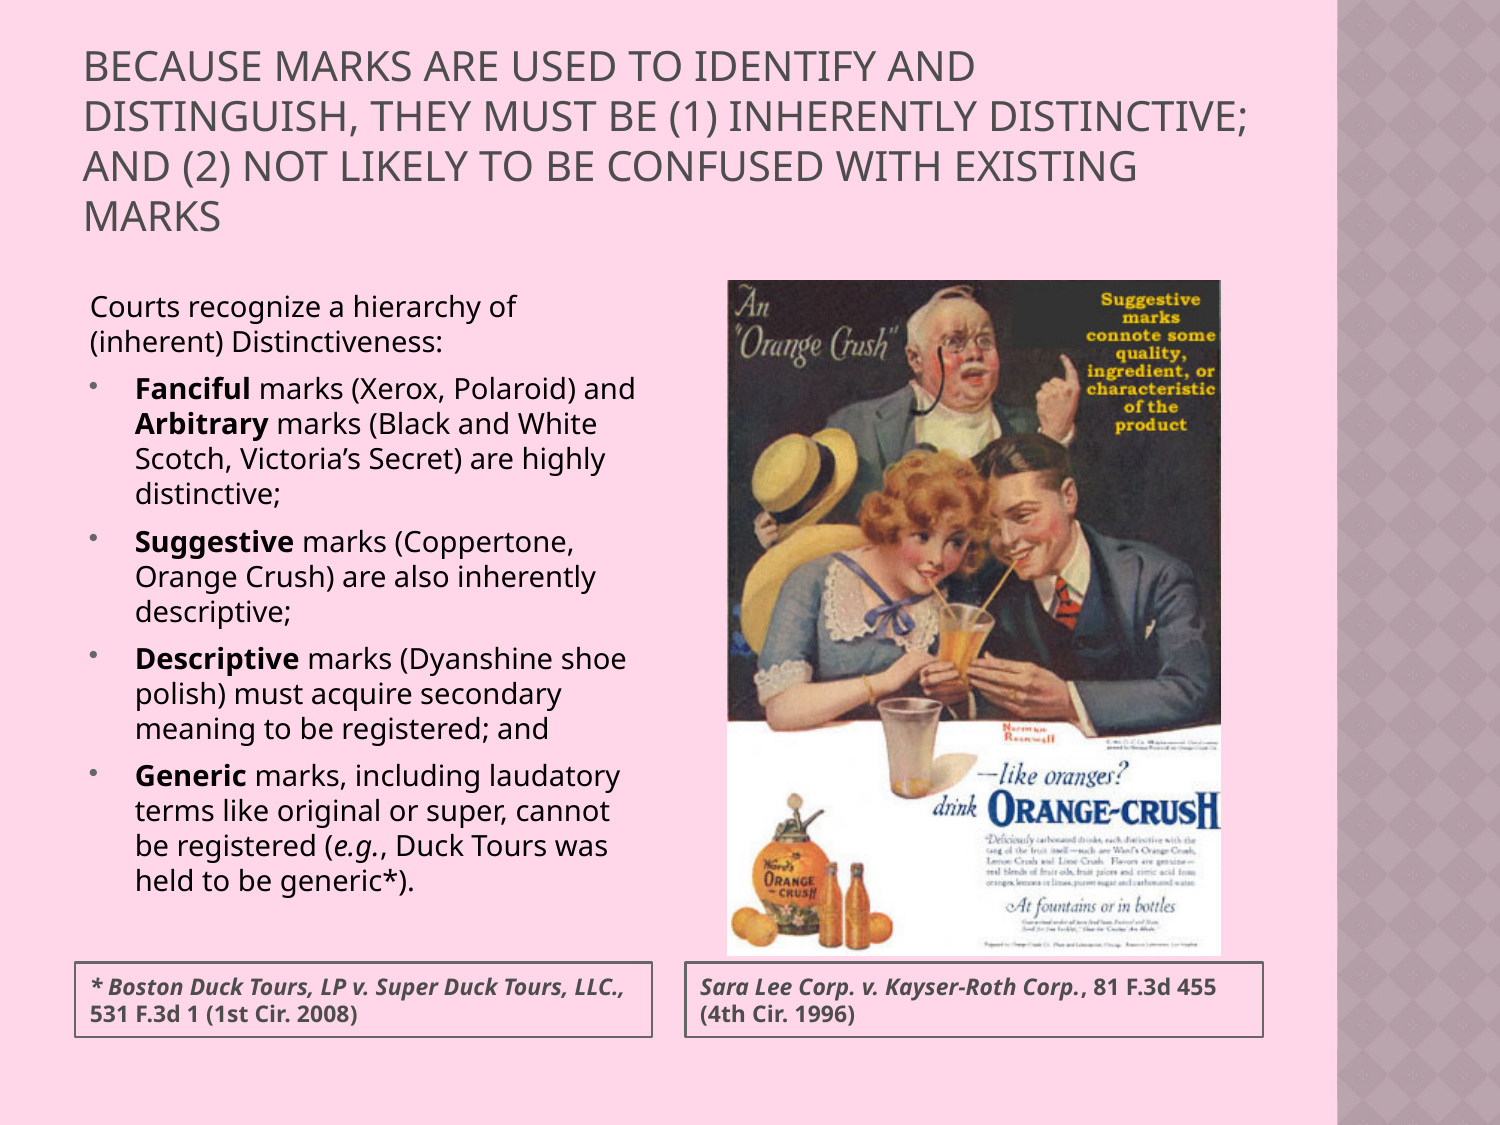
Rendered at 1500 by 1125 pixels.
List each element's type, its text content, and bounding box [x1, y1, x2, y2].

list Sara Lee Corp. v. Kayser-Roth Corp., 81 F.3d 455 (4th Cir. 1996) [684, 961, 1264, 1038]
list Courts recognize a hierarchy of (inherent) Distinctiveness: Fanciful marks (Xerox, Polaroid) and Arbitrary marks (Black and White Scotch, Victoria’s Secret) are highly distinctive; Suggestive marks (Coppertone, Orange Crush) are also inherently descriptive; Descriptive marks (Dyanshine shoe polish) must acquire secondary meaning to be registered; and Generic marks, including laudatory terms like original or super, cannot be registered (e.g., Duck Tours was held to be generic*). [75, 280, 653, 956]
title Because marks are used to identify and distinguish, they must be (1) Inherently distinctive; and (2) Not likely to be confused with existing marks [75, 52, 1263, 240]
list * Boston Duck Tours, LP v. Super Duck Tours, LLC., 531 F.3d 1 (1st Cir. 2008) [74, 961, 653, 1038]
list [727, 280, 1222, 957]
